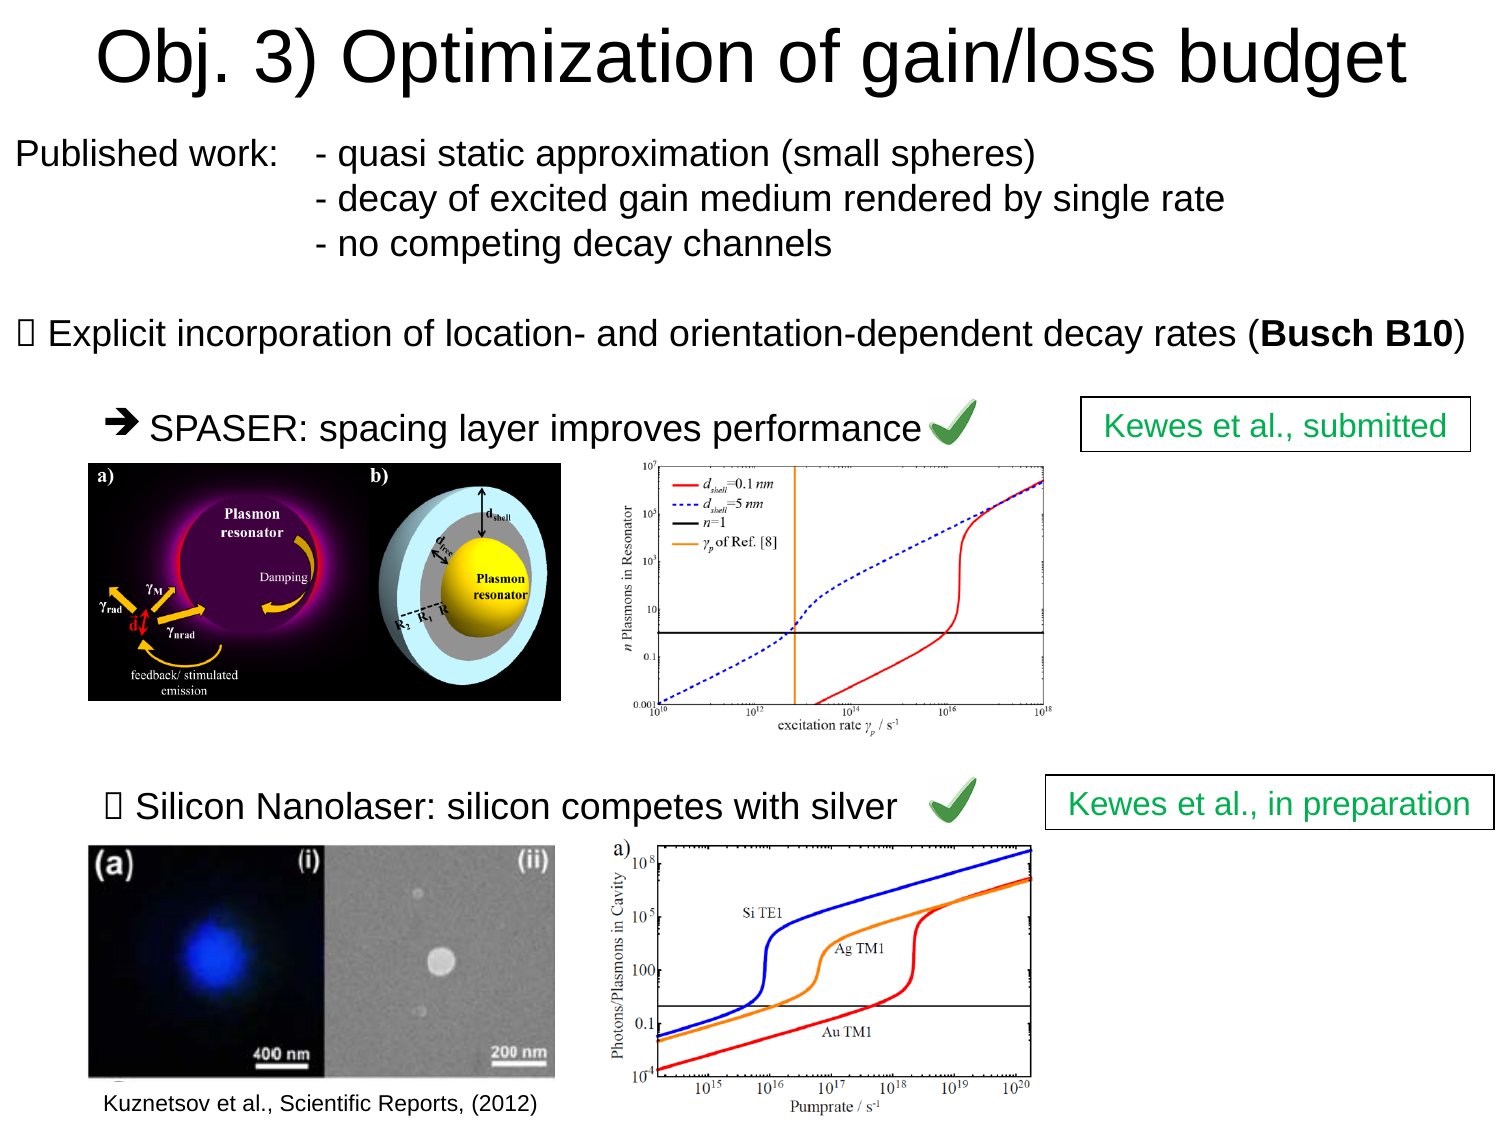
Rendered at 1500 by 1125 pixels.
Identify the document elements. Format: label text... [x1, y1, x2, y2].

text_box Published work: - quasi static approximation (small spheres) - decay of excited gain medium rendered by single rate - no competing decay channels  Explicit incorporation of location- and orientation-dependent decay rates (Busch B10) [0, 121, 1500, 451]
text_box  Silicon Nanolaser: silicon competes with silver [87, 775, 1474, 880]
text_box Kuznetsov et al., Scientific Reports, (2012) [88, 1089, 555, 1124]
picture [619, 460, 1052, 739]
picture [76, 832, 555, 1082]
picture [88, 463, 561, 702]
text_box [926, 396, 979, 447]
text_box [926, 774, 979, 825]
text_box SPASER: spacing layer improves performance [87, 397, 1483, 457]
picture [608, 836, 1038, 1118]
text_box Kewes et al., in preparation [1045, 775, 1495, 830]
text_box Kewes et al., submitted [1080, 397, 1471, 452]
text_box Obj. 3) Optimization of gain/loss budget [29, 0, 1474, 105]
